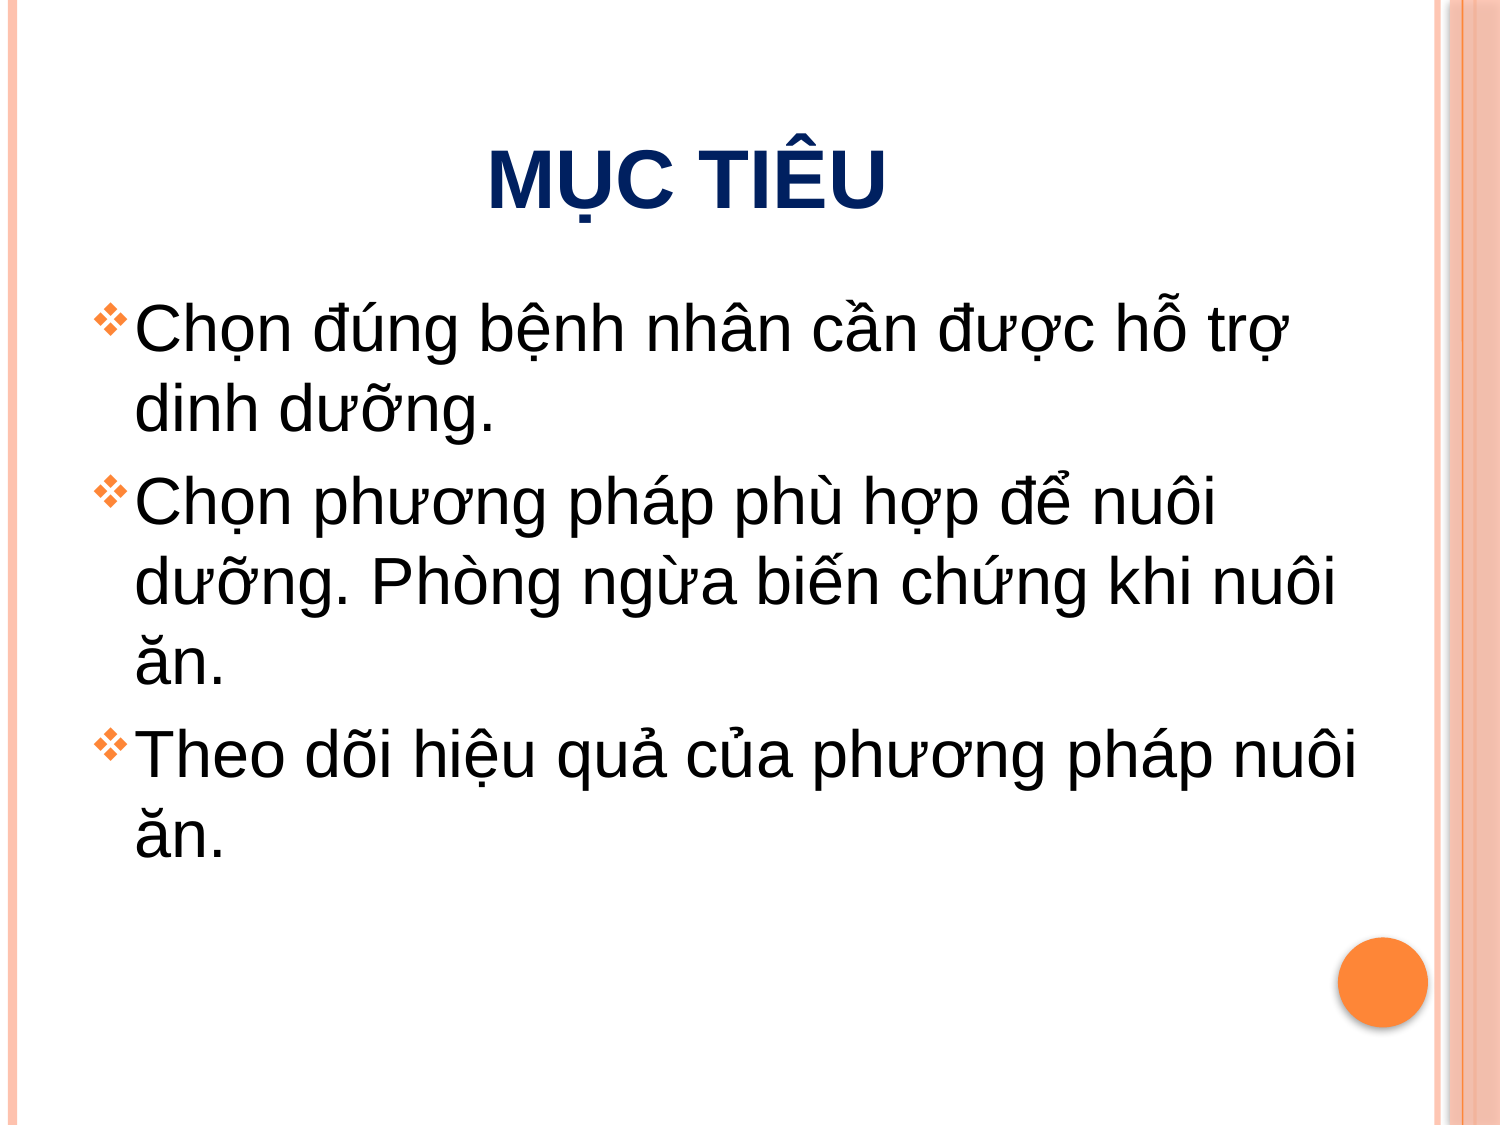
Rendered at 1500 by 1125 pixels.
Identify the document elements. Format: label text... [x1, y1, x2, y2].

title Mục tiêu [75, 45, 1300, 233]
list Chọn đúng bệnh nhân cần được hỗ trợ dinh dưỡng. Chọn phương pháp phù hợp để nuôi dưỡng. Phòng ngừa biến chứng khi nuôi ăn. Theo dõi hiệu quả của phương pháp nuôi ăn. [75, 277, 1425, 1088]
